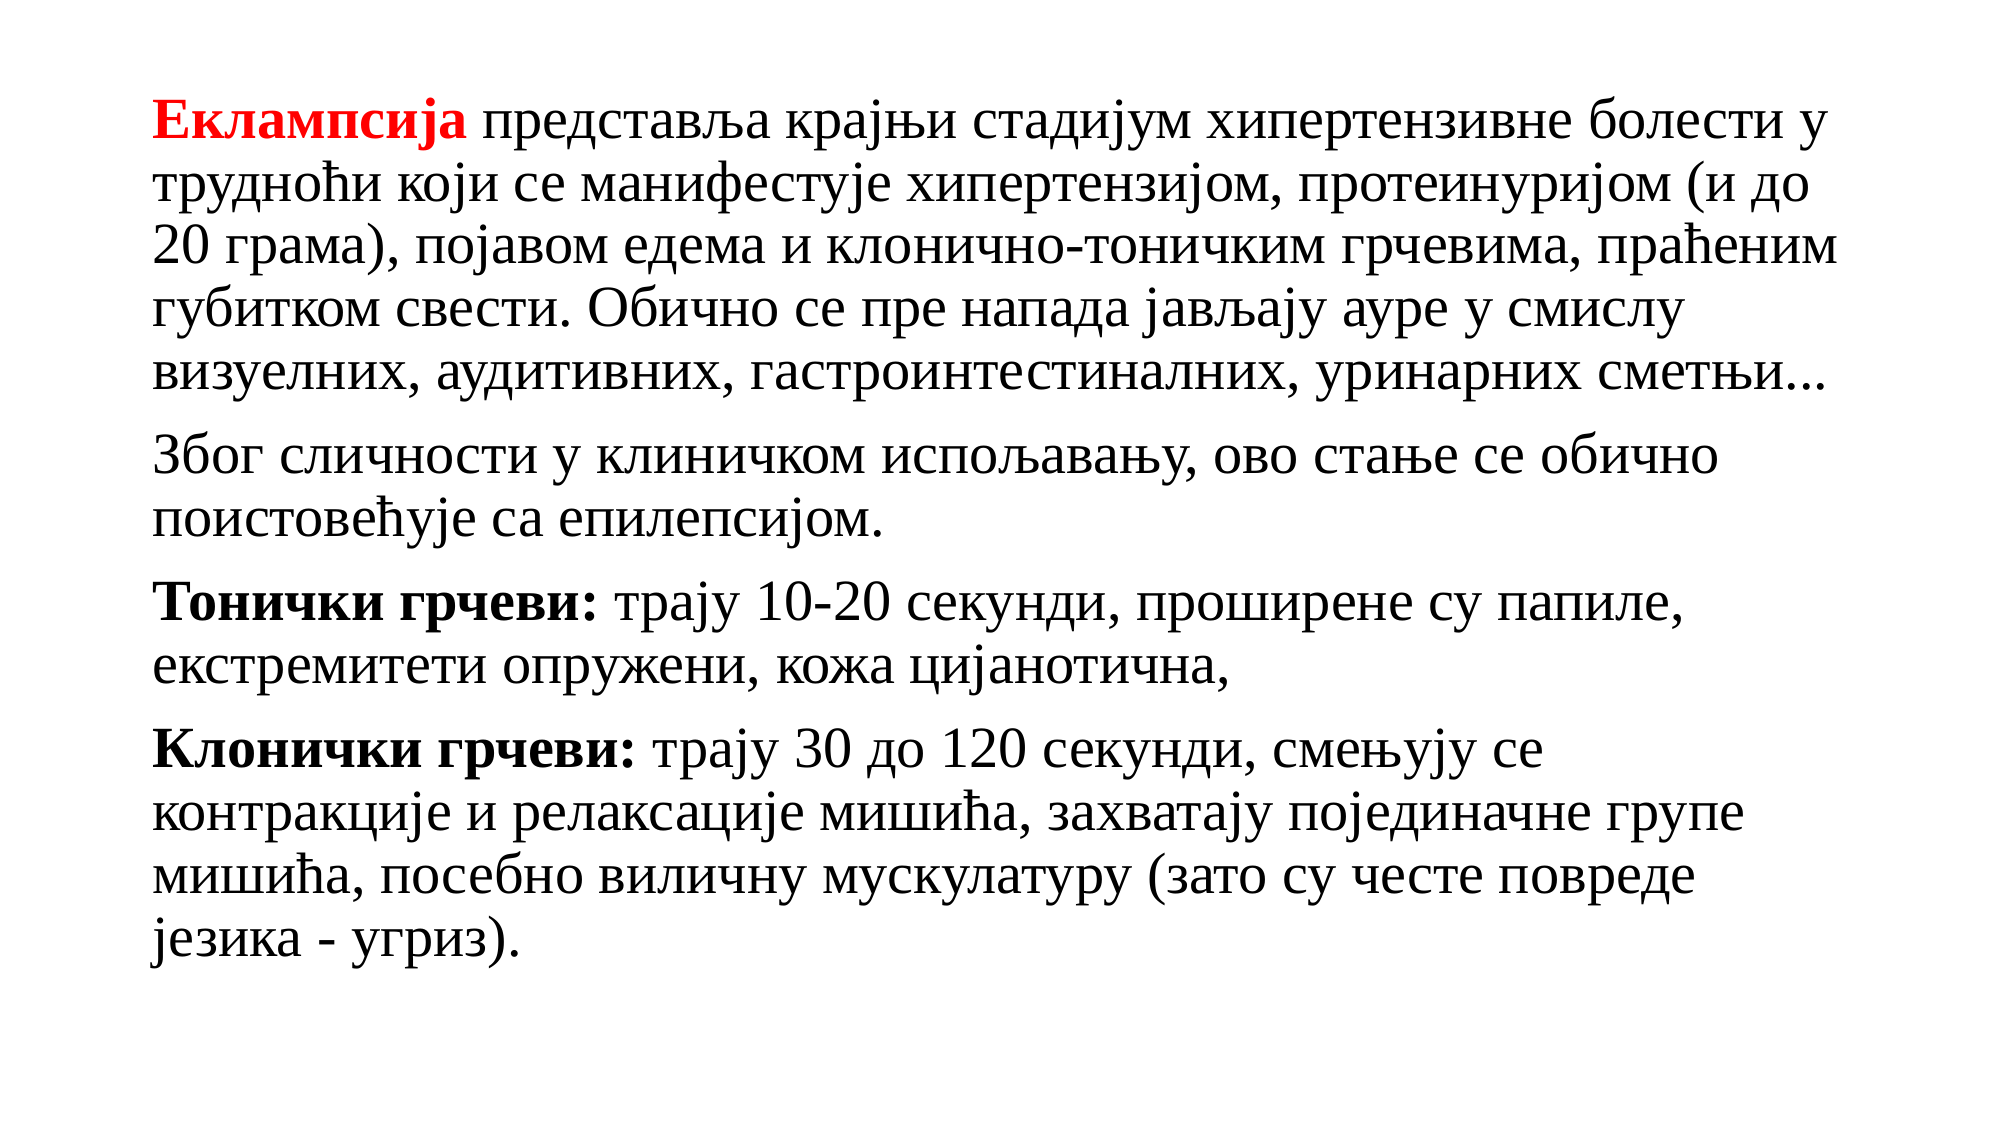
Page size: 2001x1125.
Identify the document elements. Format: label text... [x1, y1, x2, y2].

list Еклампсија представља крајњи стадијум хипертензивне болести у трудноћи који се манифестује хипертензијом, протеинуријом (и до 20 грама), појавом едема и клонично-тоничким грчевима, праћеним губитком свести. Обично се пре напада јављају ауре у смислу визуелних, аудитивних, гастроинтестиналних, уринарних сметњи... Због сличности у клиничком испољавању, ово стање се обично поистовећује са епилепсијом. Тонички грчеви: трају 10-20 секунди, проширене су папиле, екстремитети опружени, кожа цијанотична, Клонички грчеви: трају 30 до 120 секунди, смењују се контракције и релаксације мишића, захватају појединачне групе мишића, посебно виличну мускулатуру (зато су честе повреде језика - угриз). [137, 80, 1863, 1014]
